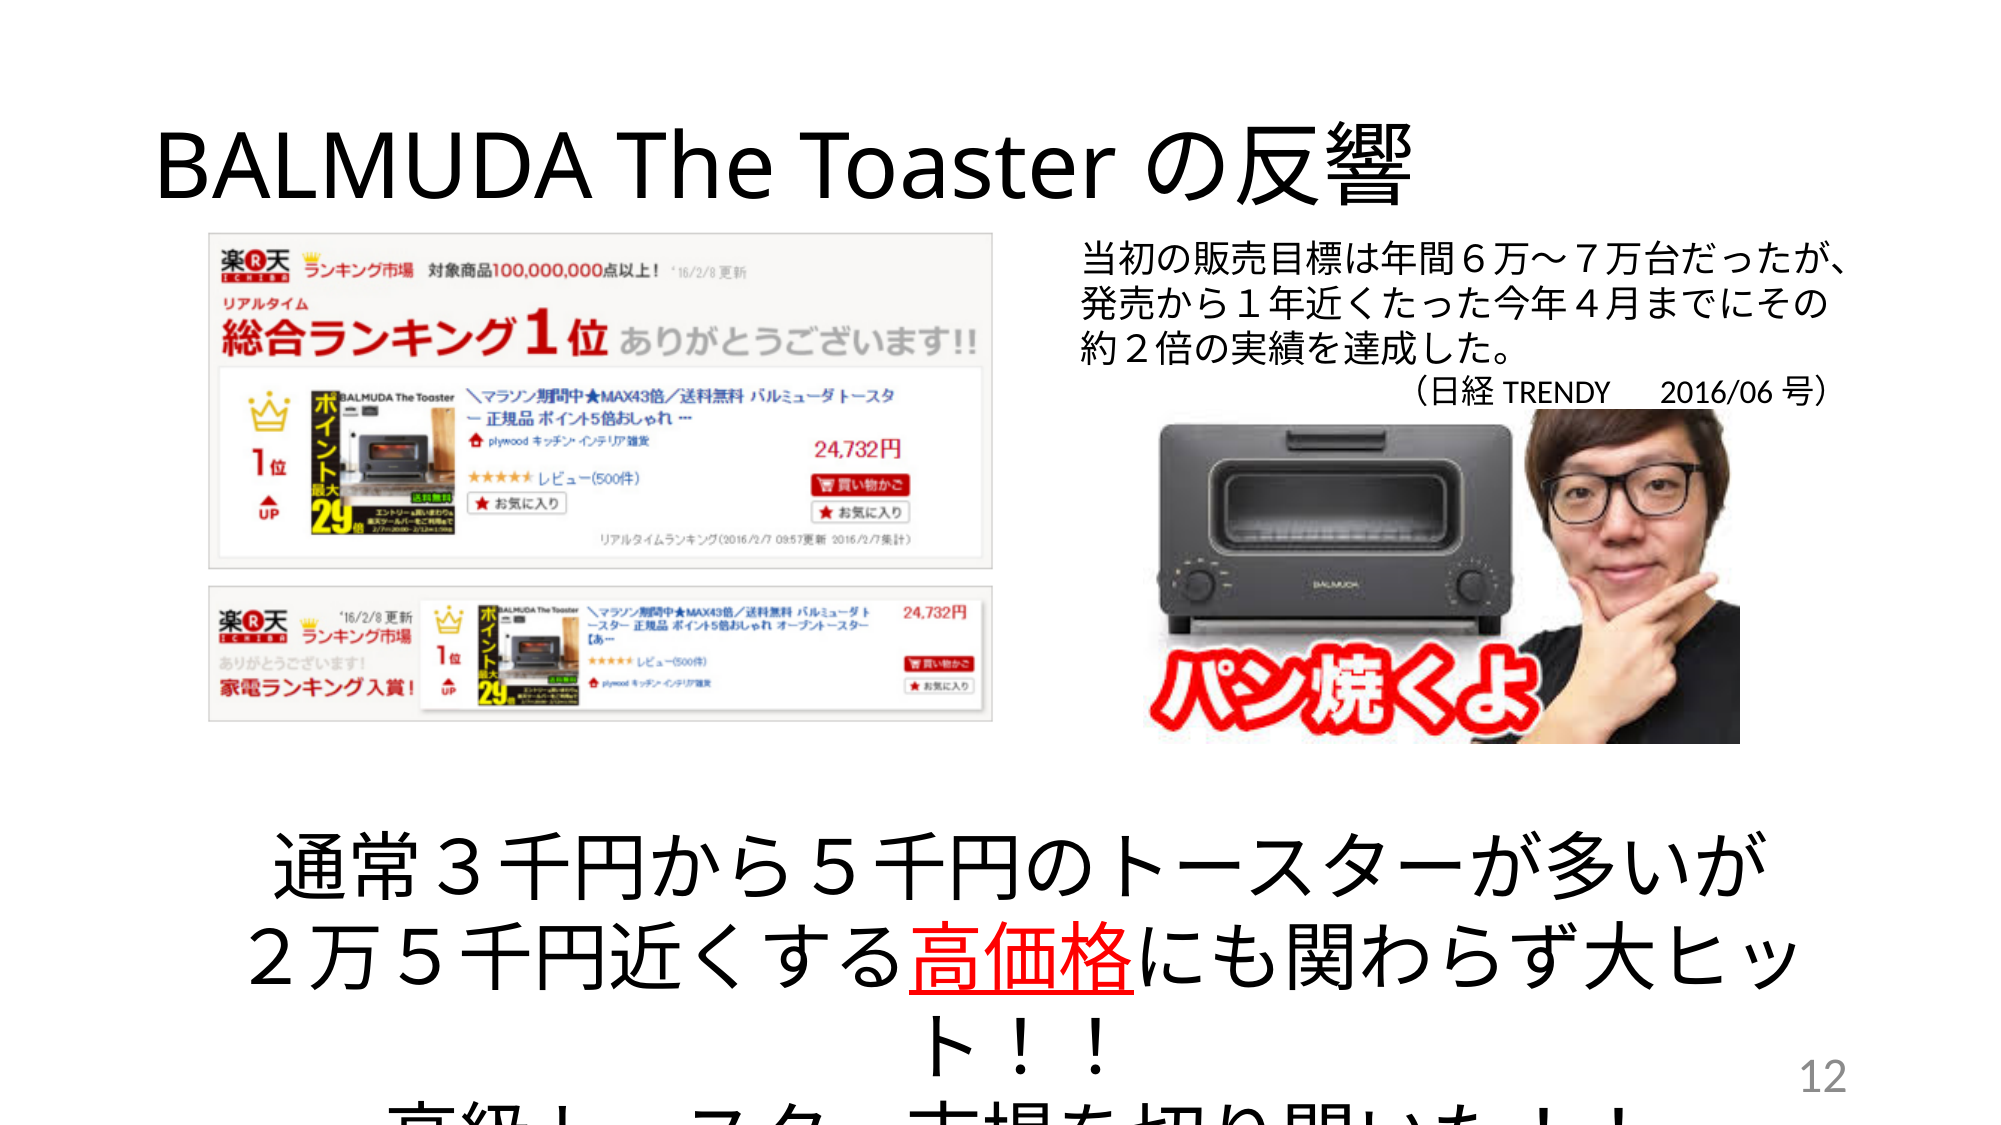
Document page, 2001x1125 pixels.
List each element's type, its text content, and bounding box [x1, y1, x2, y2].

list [204, 227, 999, 728]
picture [1142, 409, 1740, 744]
text_box 通常３千円から５千円のトースターが多いが ２万５千円近くする高価格にも関わらず大ヒット！！ 高級トースター市場を切り開いた！！ [137, 811, 1904, 1125]
title BALMUDA The Toasterの反響 [137, 59, 1863, 278]
slide_number 12 [1412, 1042, 1863, 1103]
text_box 当初の販売目標は年間６万～７万台だったが、発売から１年近くたった今年４月までにその約２倍の実績を達成した。 （日経TRENDY 2016/06号） [1066, 227, 1863, 418]
